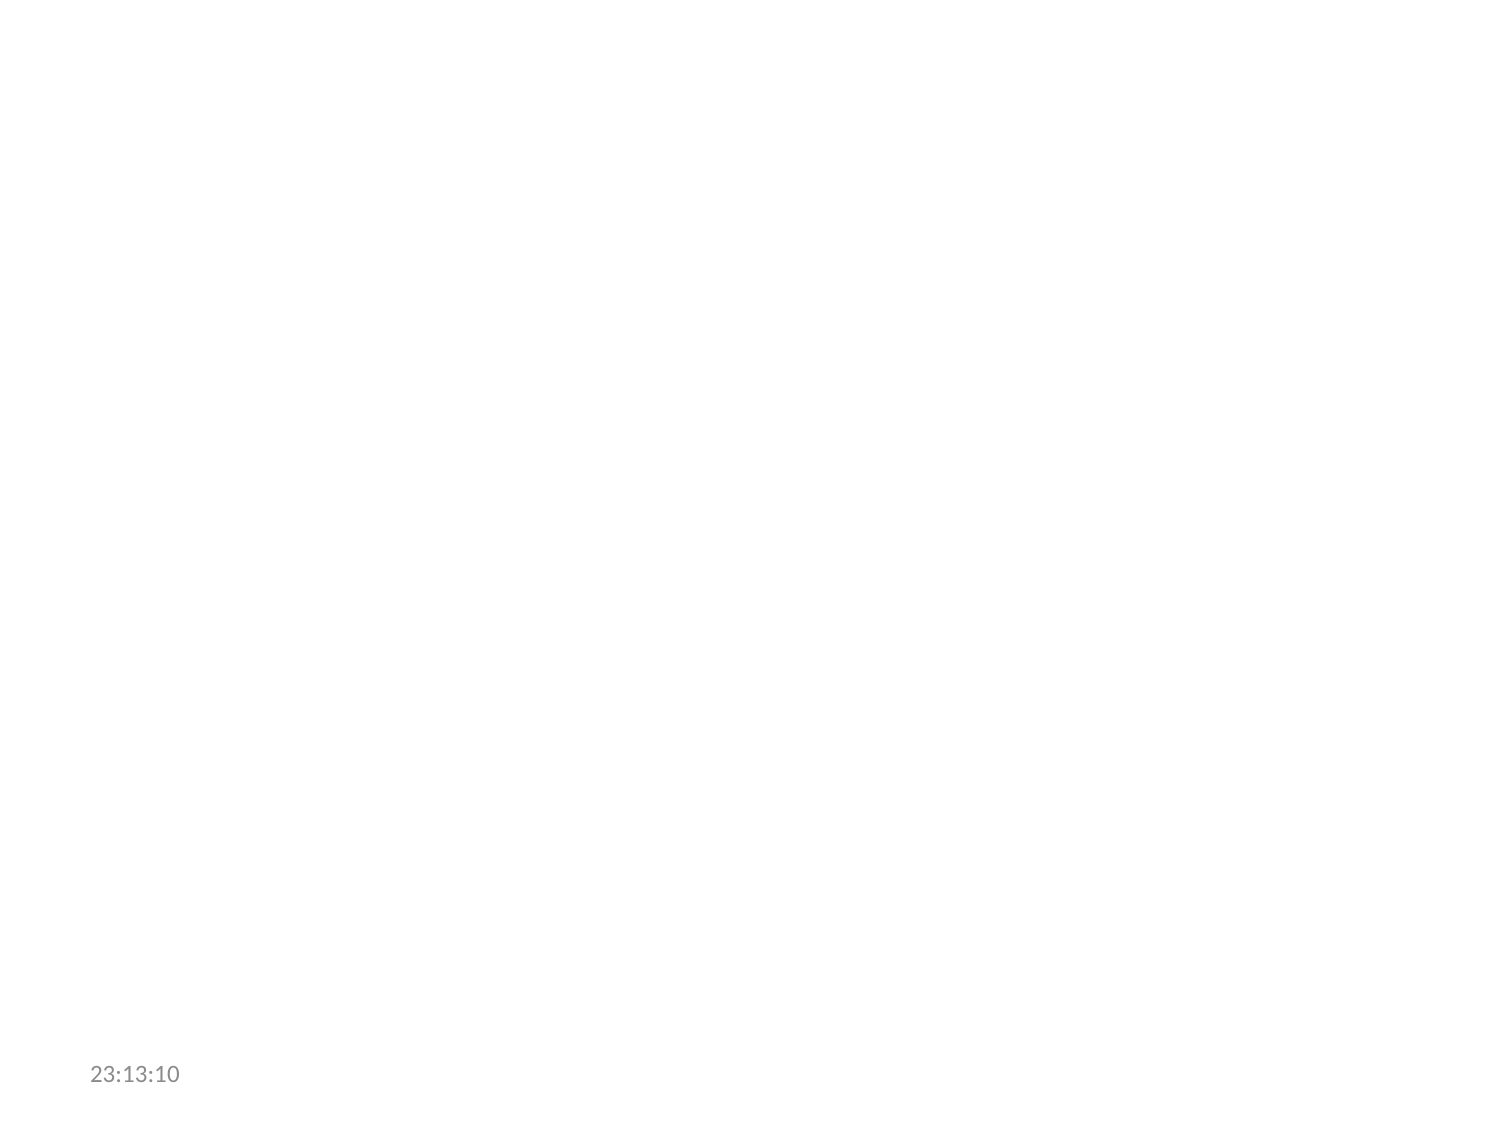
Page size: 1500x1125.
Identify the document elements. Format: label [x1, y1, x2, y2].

slide_number [75, 1042, 425, 1103]
